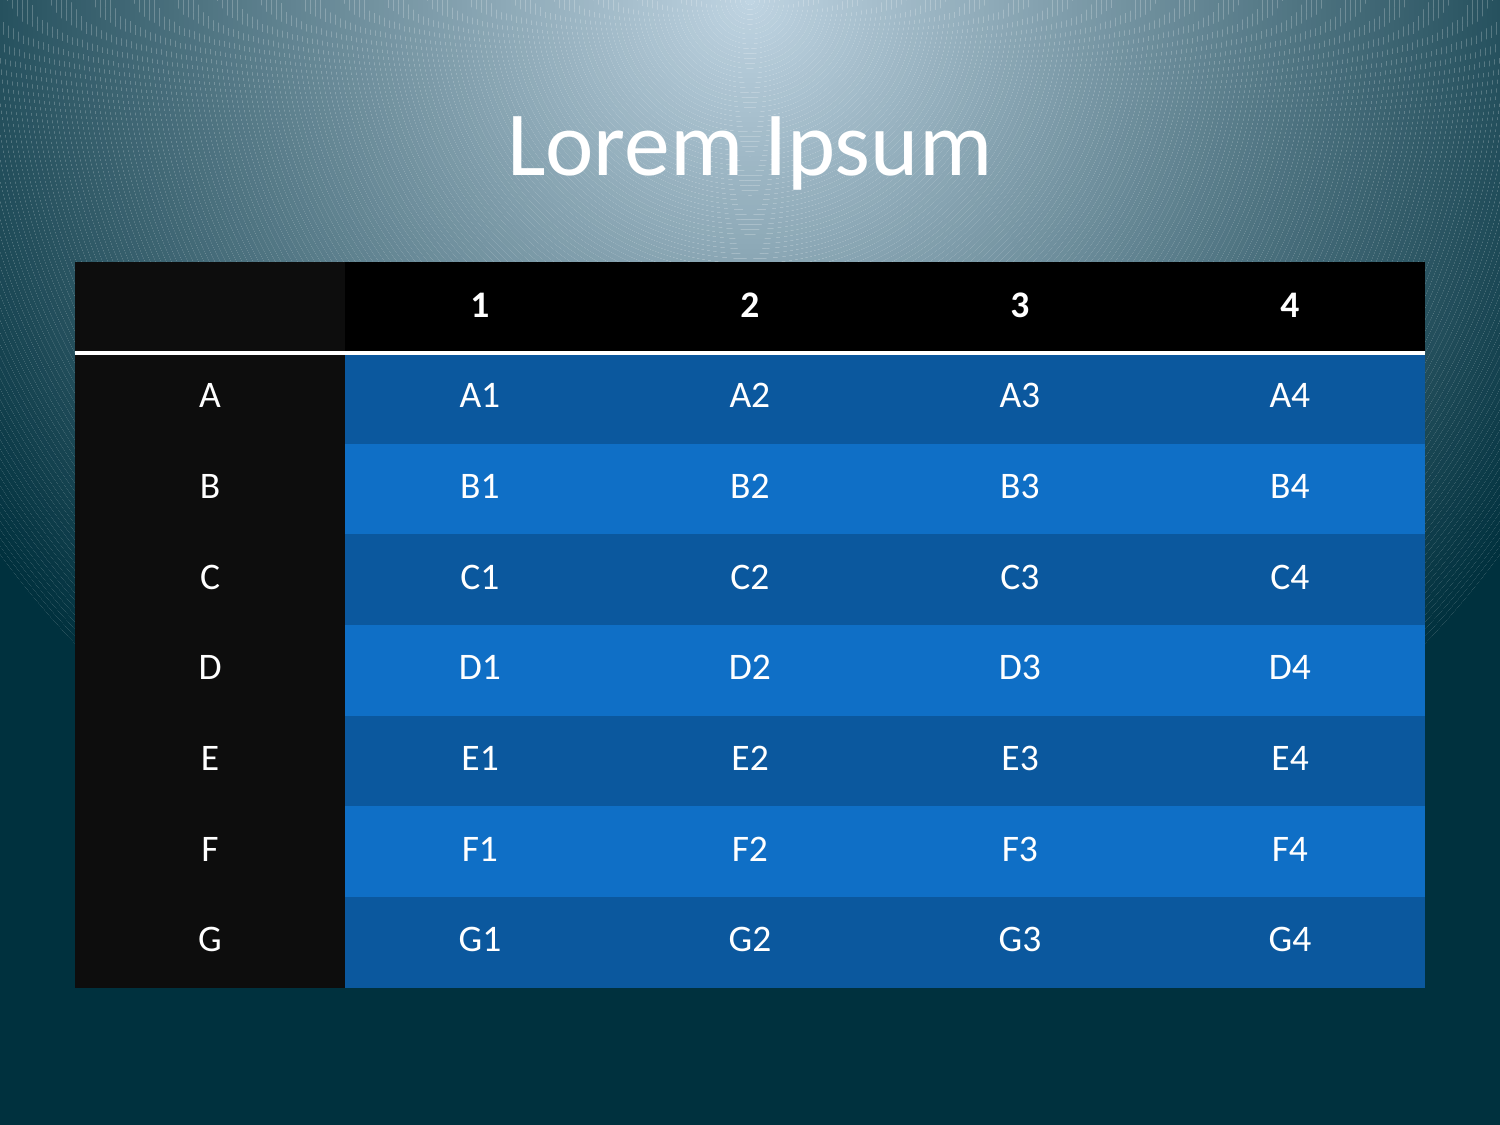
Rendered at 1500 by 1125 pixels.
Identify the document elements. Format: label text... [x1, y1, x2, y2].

table_cell C2 [615, 534, 885, 625]
table_cell C [75, 534, 345, 625]
table_cell E3 [885, 716, 1155, 806]
table_cell D [75, 625, 345, 716]
table_cell E2 [615, 716, 885, 806]
table_cell E [75, 716, 345, 806]
table_cell A3 [885, 355, 1155, 444]
table_cell B3 [885, 444, 1155, 534]
table_cell D3 [885, 625, 1155, 716]
table_cell D4 [1155, 625, 1425, 716]
table_cell F1 [345, 806, 615, 897]
table_cell C4 [1155, 534, 1425, 625]
table_header [75, 262, 345, 351]
table_cell E4 [1155, 716, 1425, 806]
table_cell B [75, 444, 345, 534]
table_cell G3 [885, 897, 1155, 988]
table_cell G4 [1155, 897, 1425, 988]
table_cell C3 [885, 534, 1155, 625]
table_cell C1 [345, 534, 615, 625]
table_cell F2 [615, 806, 885, 897]
table_cell G [75, 897, 345, 988]
table_cell G1 [345, 897, 615, 988]
table_cell F [75, 806, 345, 897]
table_header 3 [885, 262, 1155, 351]
title Lorem Ipsum [75, 45, 1425, 233]
table_cell A2 [615, 355, 885, 444]
table_cell A [75, 355, 345, 444]
table_cell D1 [345, 625, 615, 716]
table_cell B2 [615, 444, 885, 534]
table_cell F4 [1155, 806, 1425, 897]
table_cell A1 [345, 355, 615, 444]
table_cell E1 [345, 716, 615, 806]
table_header 1 [345, 262, 615, 351]
table_cell B1 [345, 444, 615, 534]
table_cell G2 [615, 897, 885, 988]
table_cell B4 [1155, 444, 1425, 534]
table_cell F3 [885, 806, 1155, 897]
table_header 2 [615, 262, 885, 351]
table_cell D2 [615, 625, 885, 716]
table_header 4 [1155, 262, 1425, 351]
table_cell A4 [1155, 355, 1425, 444]
